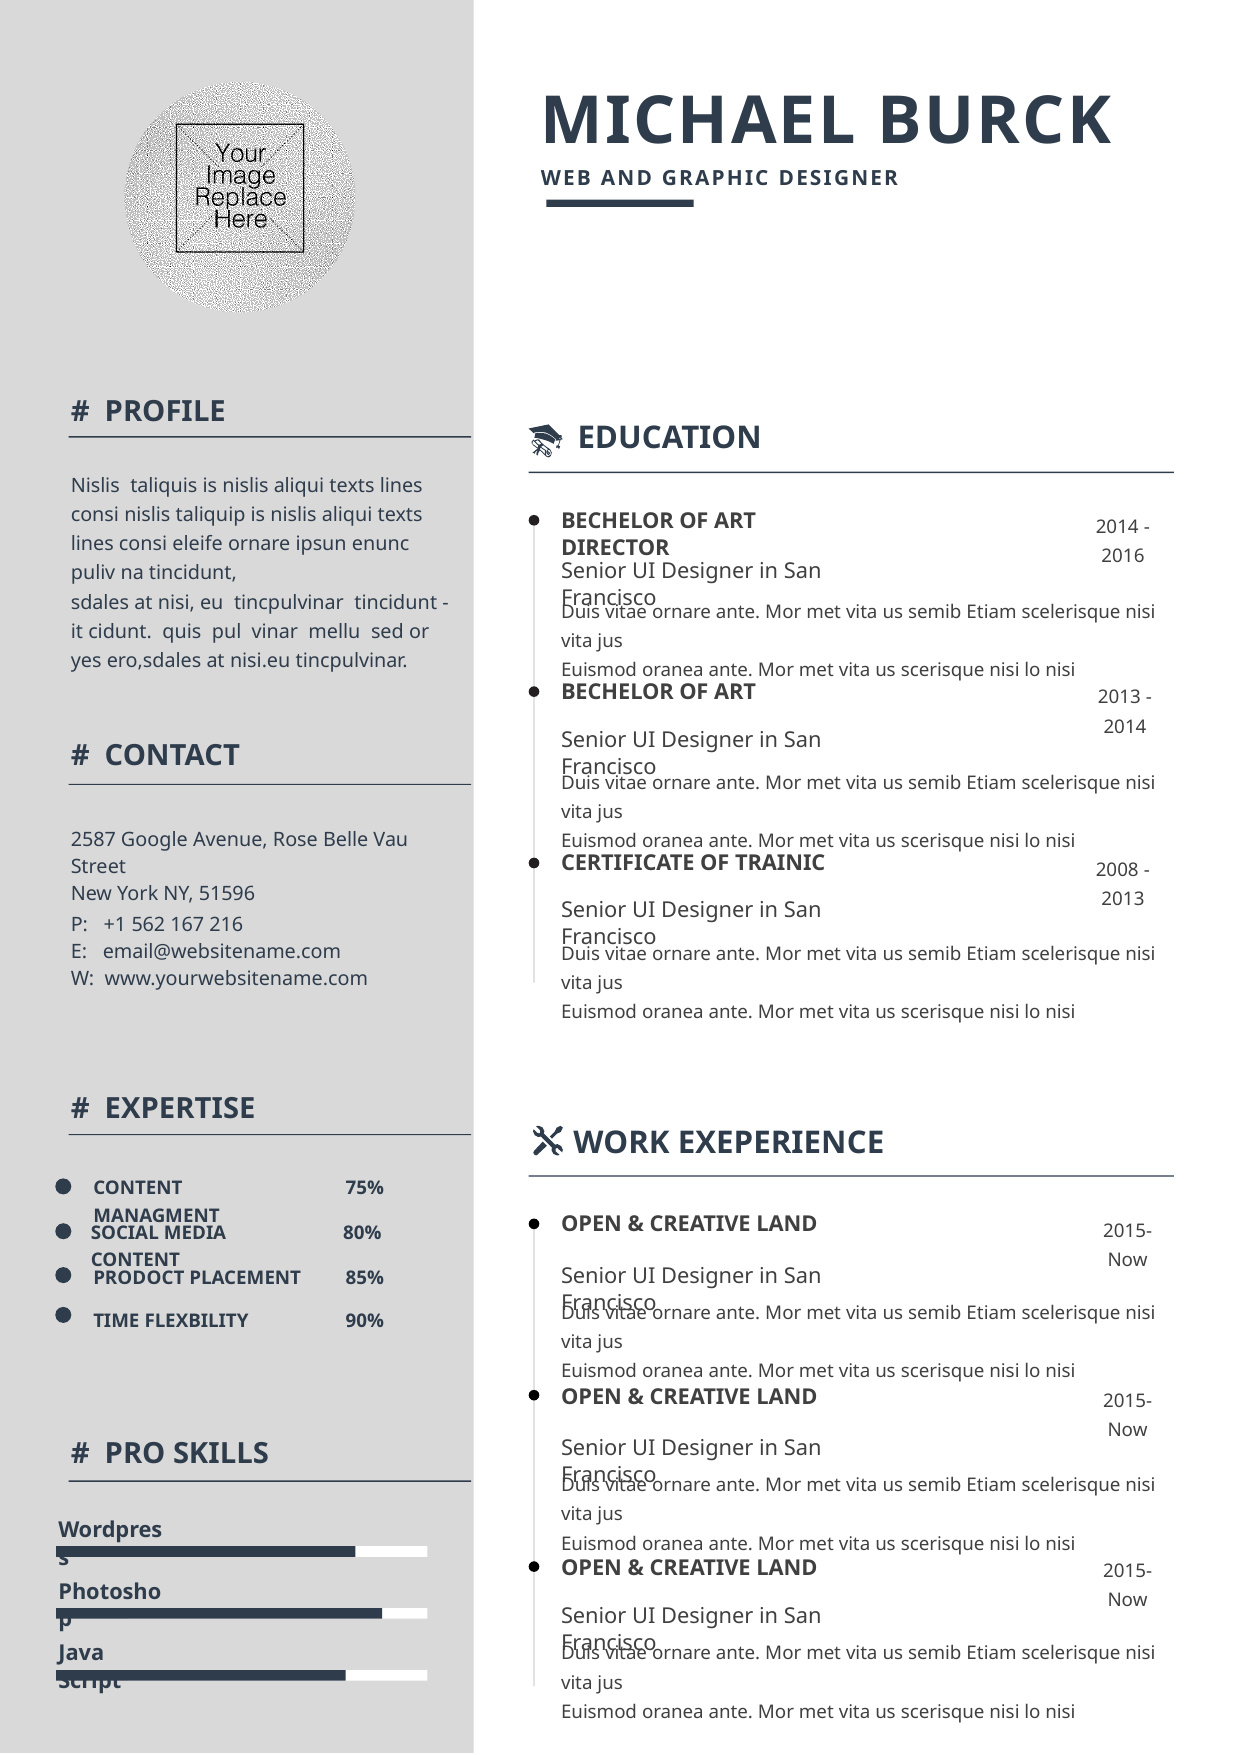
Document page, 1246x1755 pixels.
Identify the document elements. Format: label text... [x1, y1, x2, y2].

text_box Duis vitae ornare ante. Mor met vita us semib Etiam scelerisque nisi vita jus Euismod oranea ante. Mor met vita us scerisque nisi lo nisi [546, 585, 1182, 688]
text_box [356, 1546, 428, 1557]
text_box [56, 1670, 346, 1681]
text_box Senior UI Designer in San Francisco [546, 1593, 918, 1627]
text_box 2013 - 2014 [1063, 671, 1187, 745]
text_box Senior UI Designer in San Francisco [546, 1425, 918, 1458]
text_box [55, 1223, 72, 1240]
text_box Duis vitae ornare ante. Mor met vita us semib Etiam scelerisque nisi vita jus Euismod oranea ante. Mor met vita us scerisque nisi lo nisi [546, 927, 1182, 1030]
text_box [528, 424, 563, 458]
text_box [528, 514, 540, 526]
text_box BECHELOR OF ART [546, 669, 884, 711]
text_box CERTIFICATE OF TRAINIC [546, 859, 884, 882]
text_box OPEN & CREATIVE LAND [546, 1390, 884, 1417]
text_box EDUCATION [562, 420, 823, 463]
text_box OPEN & CREATIVE LAND [546, 1562, 884, 1587]
text_box [528, 686, 540, 697]
text_box [533, 1125, 563, 1156]
text_box [55, 1178, 72, 1195]
text_box [528, 1389, 540, 1401]
text_box MICHAEL BURCK [526, 90, 1149, 164]
text_box WEB AND GRAPHIC DESIGNER [526, 153, 932, 198]
text_box 2015-Now [1068, 1544, 1187, 1618]
text_box [528, 857, 540, 869]
text_box [56, 1608, 383, 1619]
text_box 2015-Now [1068, 1204, 1187, 1278]
text_box [528, 1218, 540, 1230]
text_box Senior UI Designer in San Francisco [546, 717, 918, 756]
text_box Duis vitae ornare ante. Mor met vita us semib Etiam scelerisque nisi vita jus Euismod oranea ante. Mor met vita us scerisque nisi lo nisi [546, 756, 1182, 859]
text_box 2008 - 2013 [1059, 843, 1187, 917]
text_box Senior UI Designer in San Francisco [546, 547, 918, 617]
text_box [55, 1267, 72, 1284]
text_box 2014 - 2016 [1059, 500, 1187, 574]
text_box [545, 199, 695, 208]
text_box Senior UI Designer in San Francisco [546, 887, 918, 927]
text_box [346, 1670, 428, 1681]
text_box [528, 1561, 540, 1572]
text_box [383, 1608, 428, 1619]
text_box OPEN & CREATIVE LAND [546, 1201, 884, 1244]
text_box BECHELOR OF ART DIRECTOR [546, 498, 884, 547]
text_box Duis vitae ornare ante. Mor met vita us semib Etiam scelerisque nisi vita jus Euismod oranea ante. Mor met vita us scerisque nisi lo nisi [546, 1627, 1182, 1730]
text_box [0, 3, 474, 1753]
text_box [55, 1306, 72, 1323]
text_box [56, 1546, 356, 1557]
text_box WORK EXEPERIENCE [558, 1125, 910, 1168]
text_box Senior UI Designer in San Francisco [546, 1253, 918, 1286]
picture [124, 81, 356, 313]
text_box Duis vitae ornare ante. Mor met vita us semib Etiam scelerisque nisi vita jus Euismod oranea ante. Mor met vita us scerisque nisi lo nisi [546, 1286, 1182, 1390]
text_box Duis vitae ornare ante. Mor met vita us semib Etiam scelerisque nisi vita jus Euismod oranea ante. Mor met vita us scerisque nisi lo nisi [546, 1458, 1182, 1562]
text_box 2015-Now [1068, 1374, 1187, 1448]
